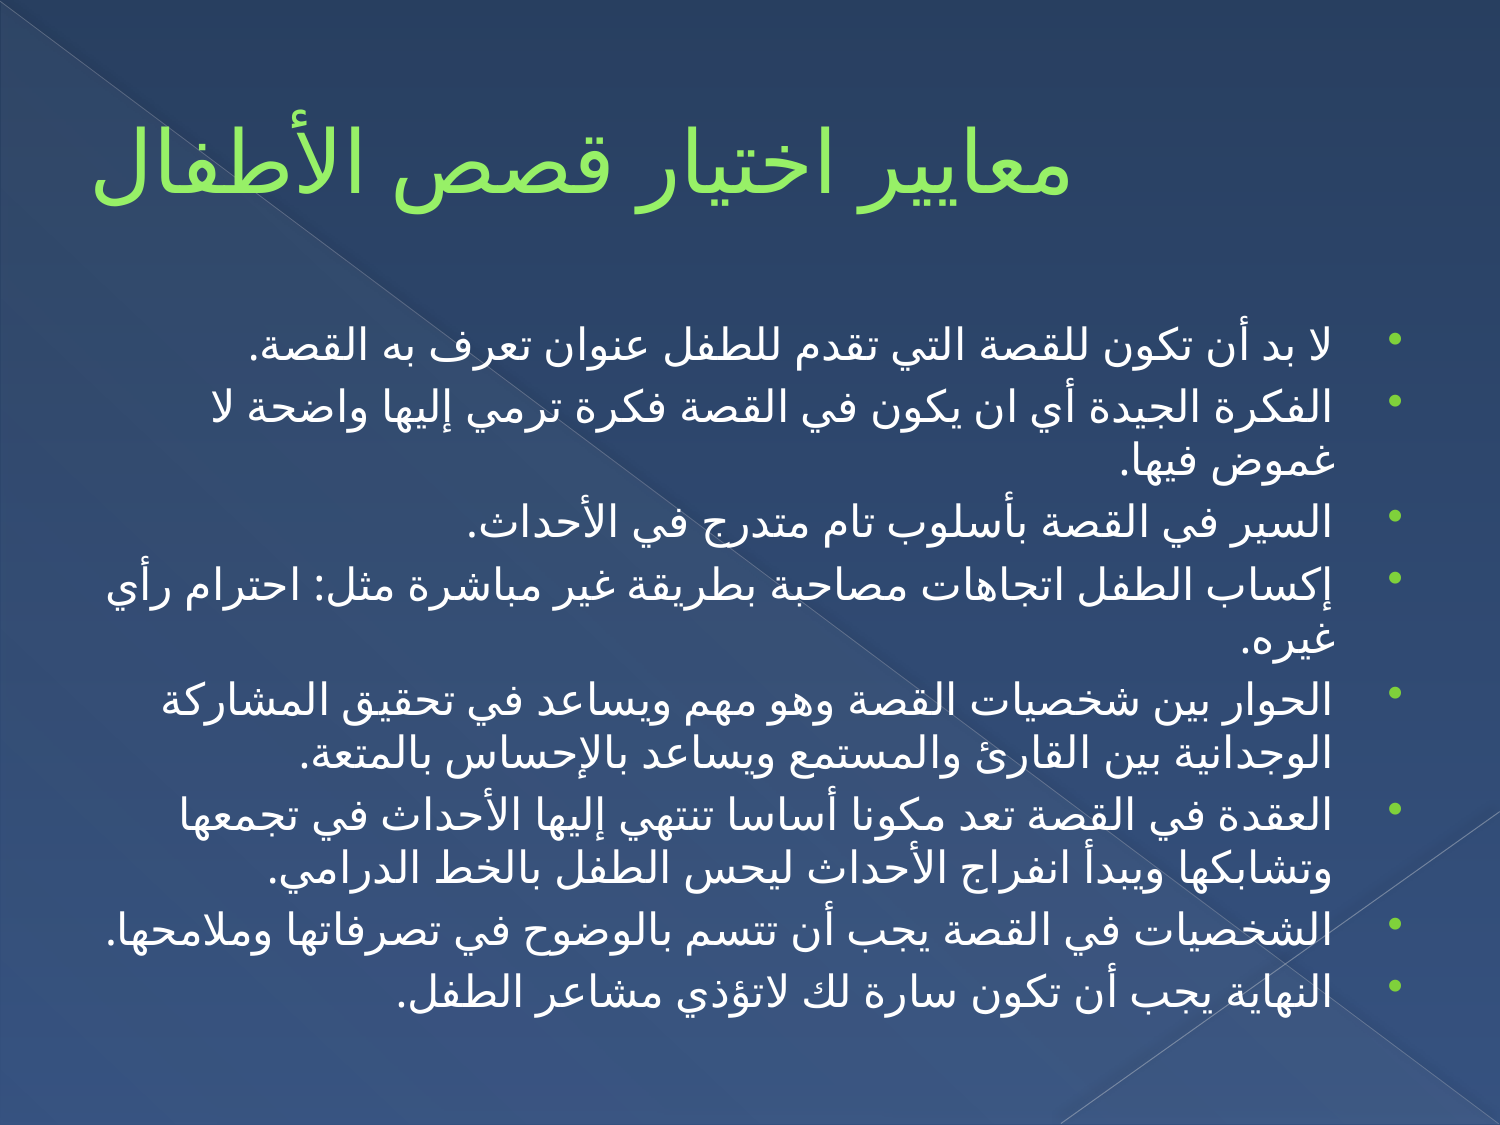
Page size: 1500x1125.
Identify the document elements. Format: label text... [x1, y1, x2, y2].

title معايير اختيار قصص الأطفال [75, 43, 1425, 274]
list لا بد أن تكون للقصة التي تقدم للطفل عنوان تعرف به القصة. الفكرة الجيدة أي ان يكون في القصة فكرة ترمي إليها واضحة لا غموض فيها. السير في القصة بأسلوب تام متدرج في الأحداث. إكساب الطفل اتجاهات مصاحبة بطريقة غير مباشرة مثل: احترام رأي غيره. الحوار بين شخصيات القصة وهو مهم ويساعد في تحقيق المشاركة الوجدانية بين القارئ والمستمع ويساعد بالإحساس بالمتعة. العقدة في القصة تعد مكونا أساسا تنتهي إليها الأحداث في تجمعها وتشابكها ويبدأ انفراج الأحداث ليحس الطفل بالخط الدرامي. الشخصيات في القصة يجب أن تتسم بالوضوح في تصرفاتها وملامحها. النهاية يجب أن تكون سارة لك لاتؤذي مشاعر الطفل. [75, 308, 1425, 1059]
